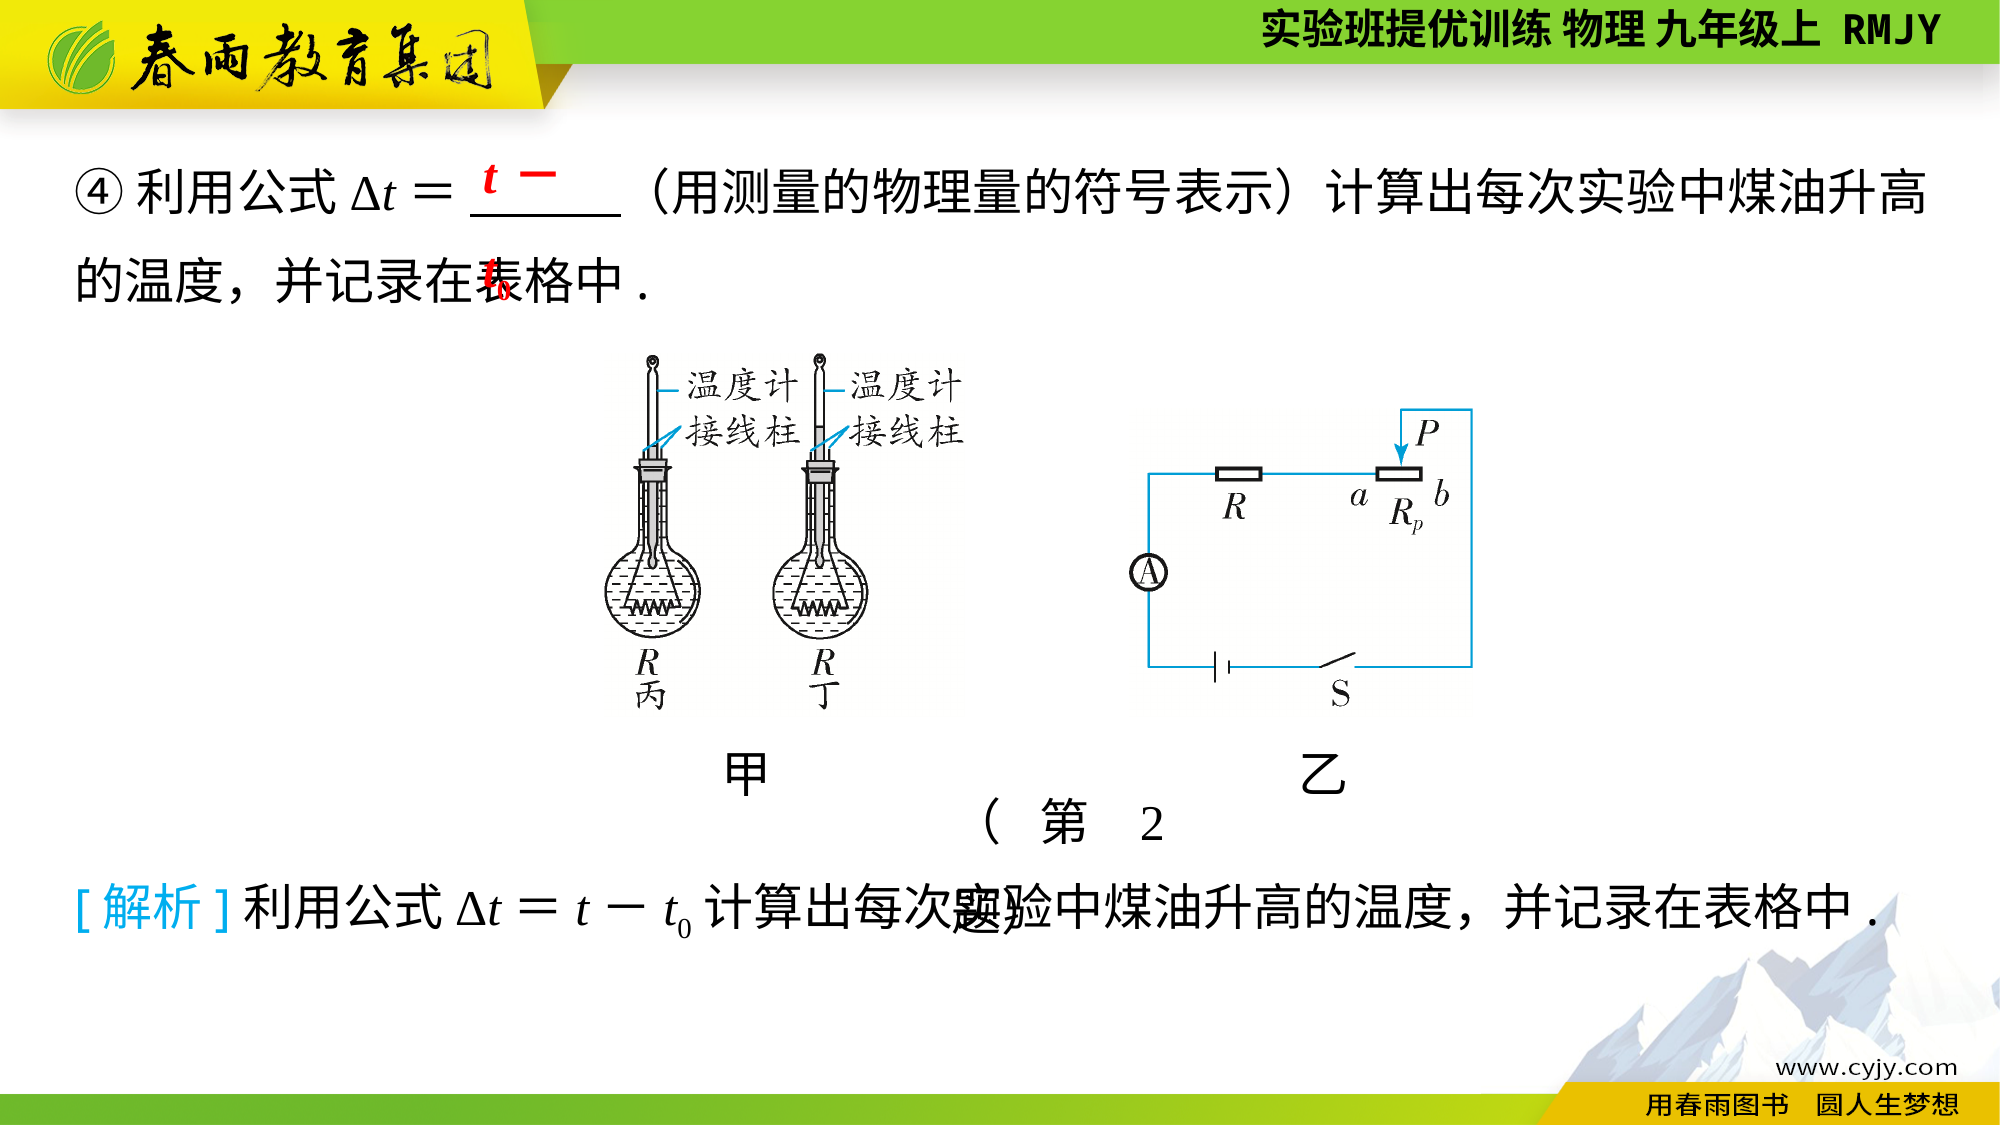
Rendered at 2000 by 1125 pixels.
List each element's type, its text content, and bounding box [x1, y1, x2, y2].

text_box 乙 [1283, 725, 1364, 811]
picture [0, 0, 2000, 1125]
text_box [解析]利用公式Δt＝t－t0计算出每次实验中煤油升高的温度，并记录在表格中. [59, 834, 1944, 952]
text_box （第2题） [936, 752, 1192, 834]
text_box 甲 [706, 726, 787, 811]
list ④利用公式Δt＝ （用测量的物理量的符号表示）计算出每次实验中煤油升高的温度，并记录在表格中. [59, 122, 1944, 308]
text_box t－t0 [468, 106, 591, 224]
